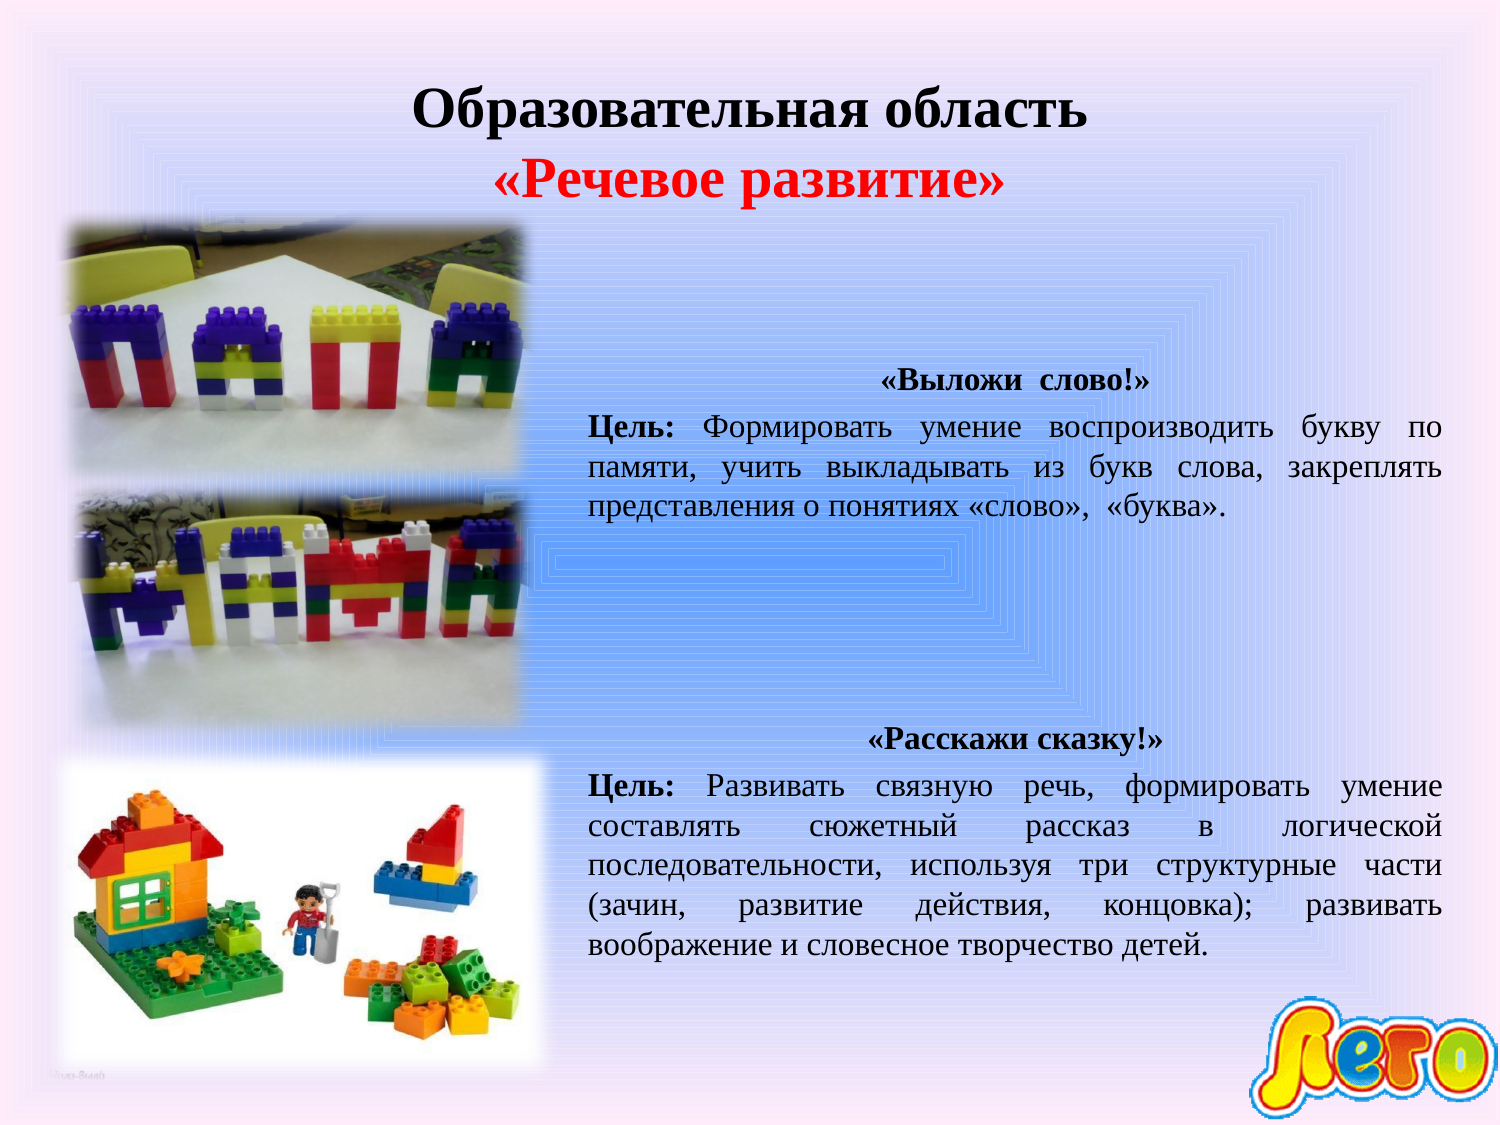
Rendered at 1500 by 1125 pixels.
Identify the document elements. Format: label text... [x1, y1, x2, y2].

picture [1245, 990, 1500, 1125]
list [41, 739, 562, 1087]
picture [52, 207, 538, 746]
title Образовательная область «Речевое развитие» [75, 45, 1425, 233]
list «Выложи слово!» Цель: Формировать умение воспроизводить букву по памяти, учить выкладывать из букв слова, закреплять представления о понятиях «слово», «буква». «Расскажи сказку!» Цель: Развивать связную речь, формировать умение составлять сюжетный рассказ в логической последовательности, используя три структурные части (зачин, развитие действия, концовка); развивать воображение и словесное творчество детей. [572, 349, 1459, 1024]
